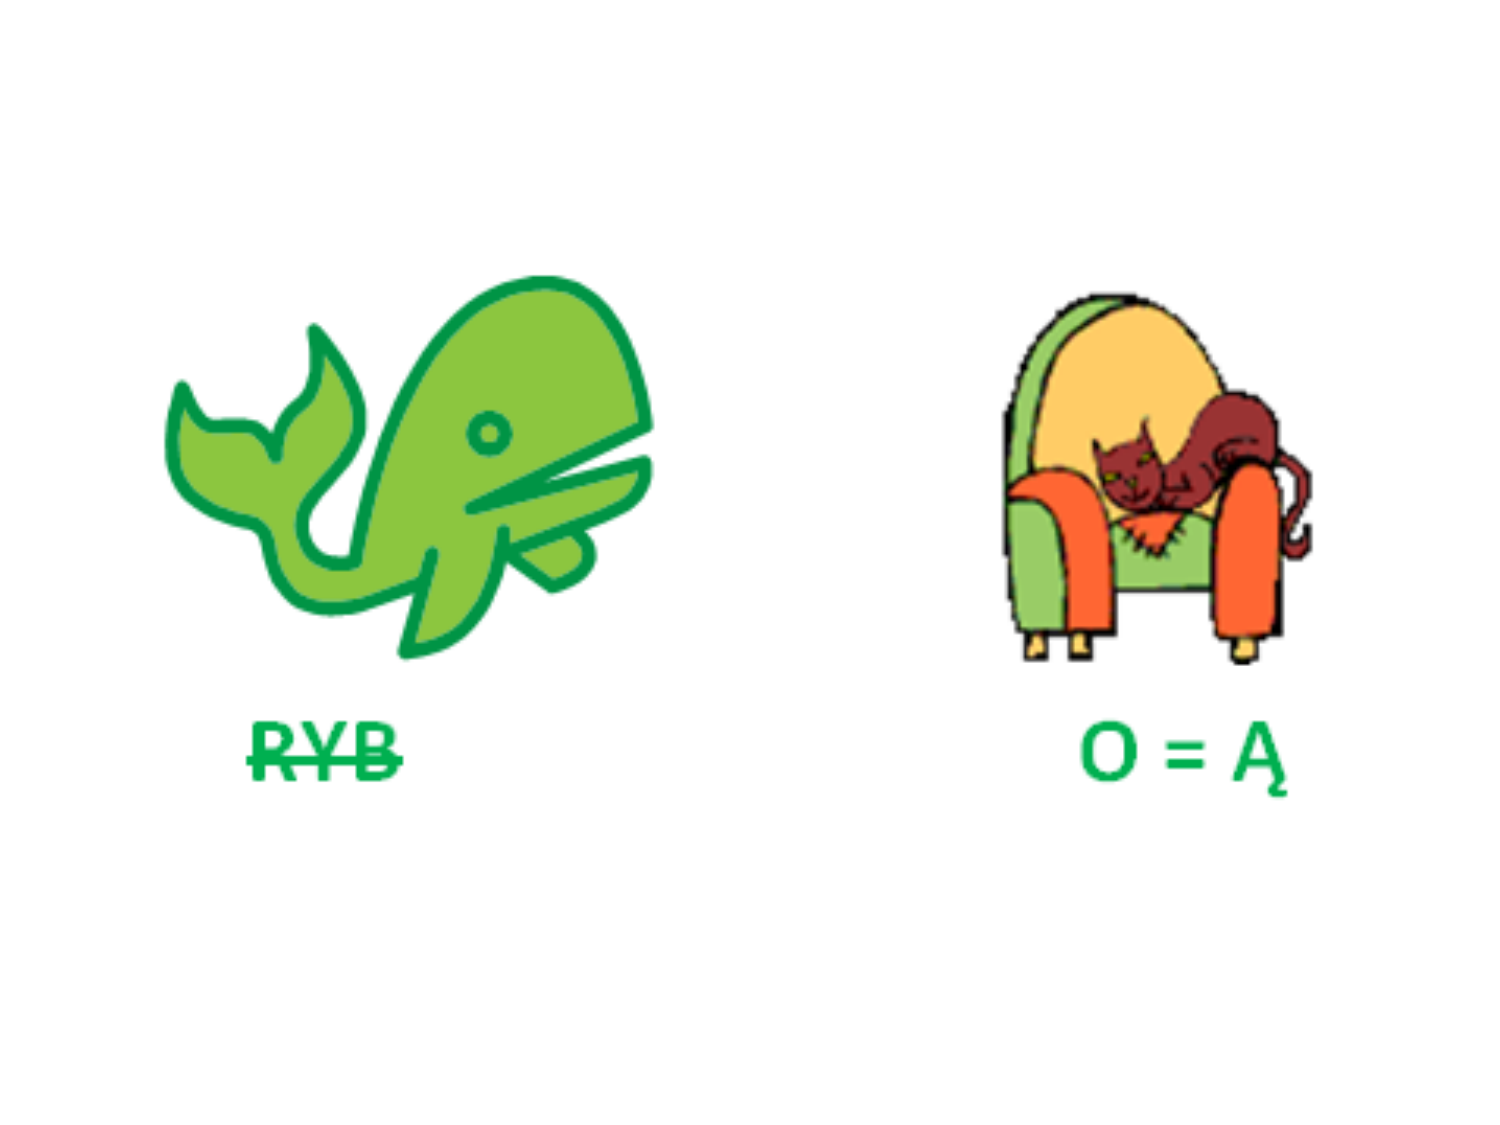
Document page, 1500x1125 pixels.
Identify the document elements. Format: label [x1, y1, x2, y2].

picture [100, 255, 1377, 826]
